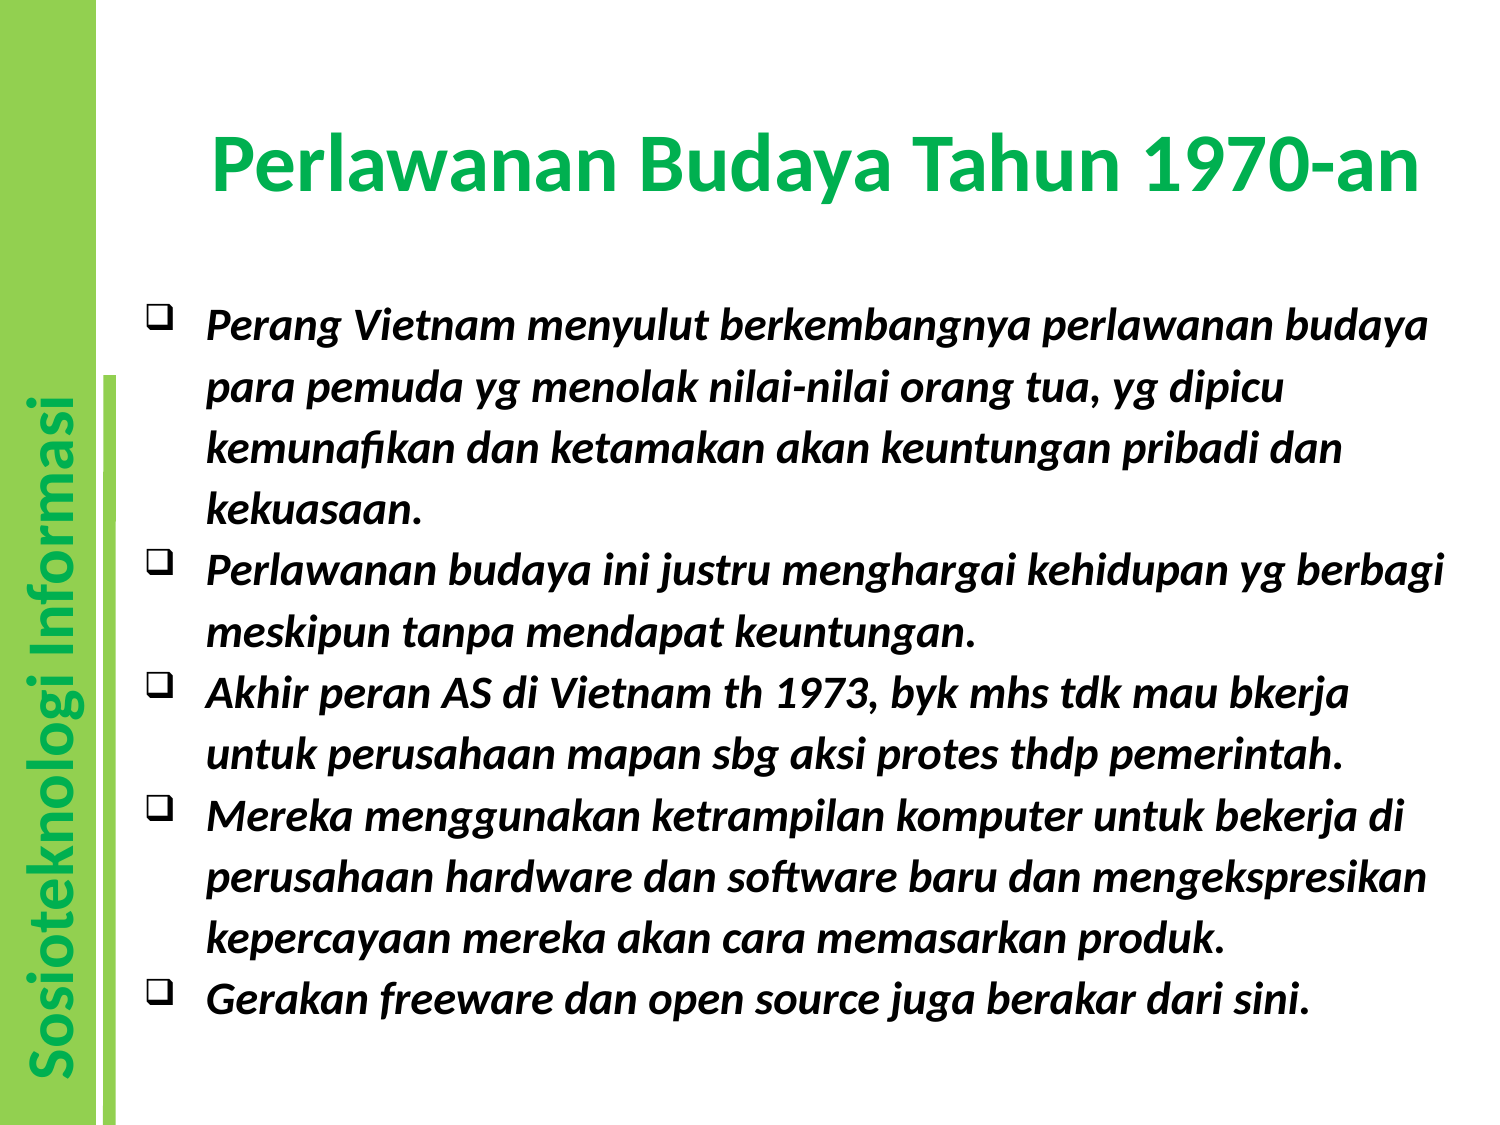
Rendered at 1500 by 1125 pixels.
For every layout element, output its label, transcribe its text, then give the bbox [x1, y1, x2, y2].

title Perlawanan Budaya Tahun 1970-an [93, 58, 1437, 258]
text_box Perang Vietnam menyulut berkembangnya perlawanan budaya para pemuda yg menolak nilai-nilai orang tua, yg dipicu kemunafikan dan ketamakan akan keuntungan pribadi dan kekuasaan. Perlawanan budaya ini justru menghargai kehidupan yg berbagi meskipun tanpa mendapat keuntungan. Akhir peran AS di Vietnam th 1973, byk mhs tdk mau bkerja untuk perusahaan mapan sbg aksi protes thdp pemerintah. Mereka menggunakan ketrampilan komputer untuk bekerja di perusahaan hardware dan software baru dan mengekspresikan kepercayaan mereka akan cara memasarkan produk. Gerakan freeware dan open source juga berakar dari sini. [128, 281, 1465, 1078]
